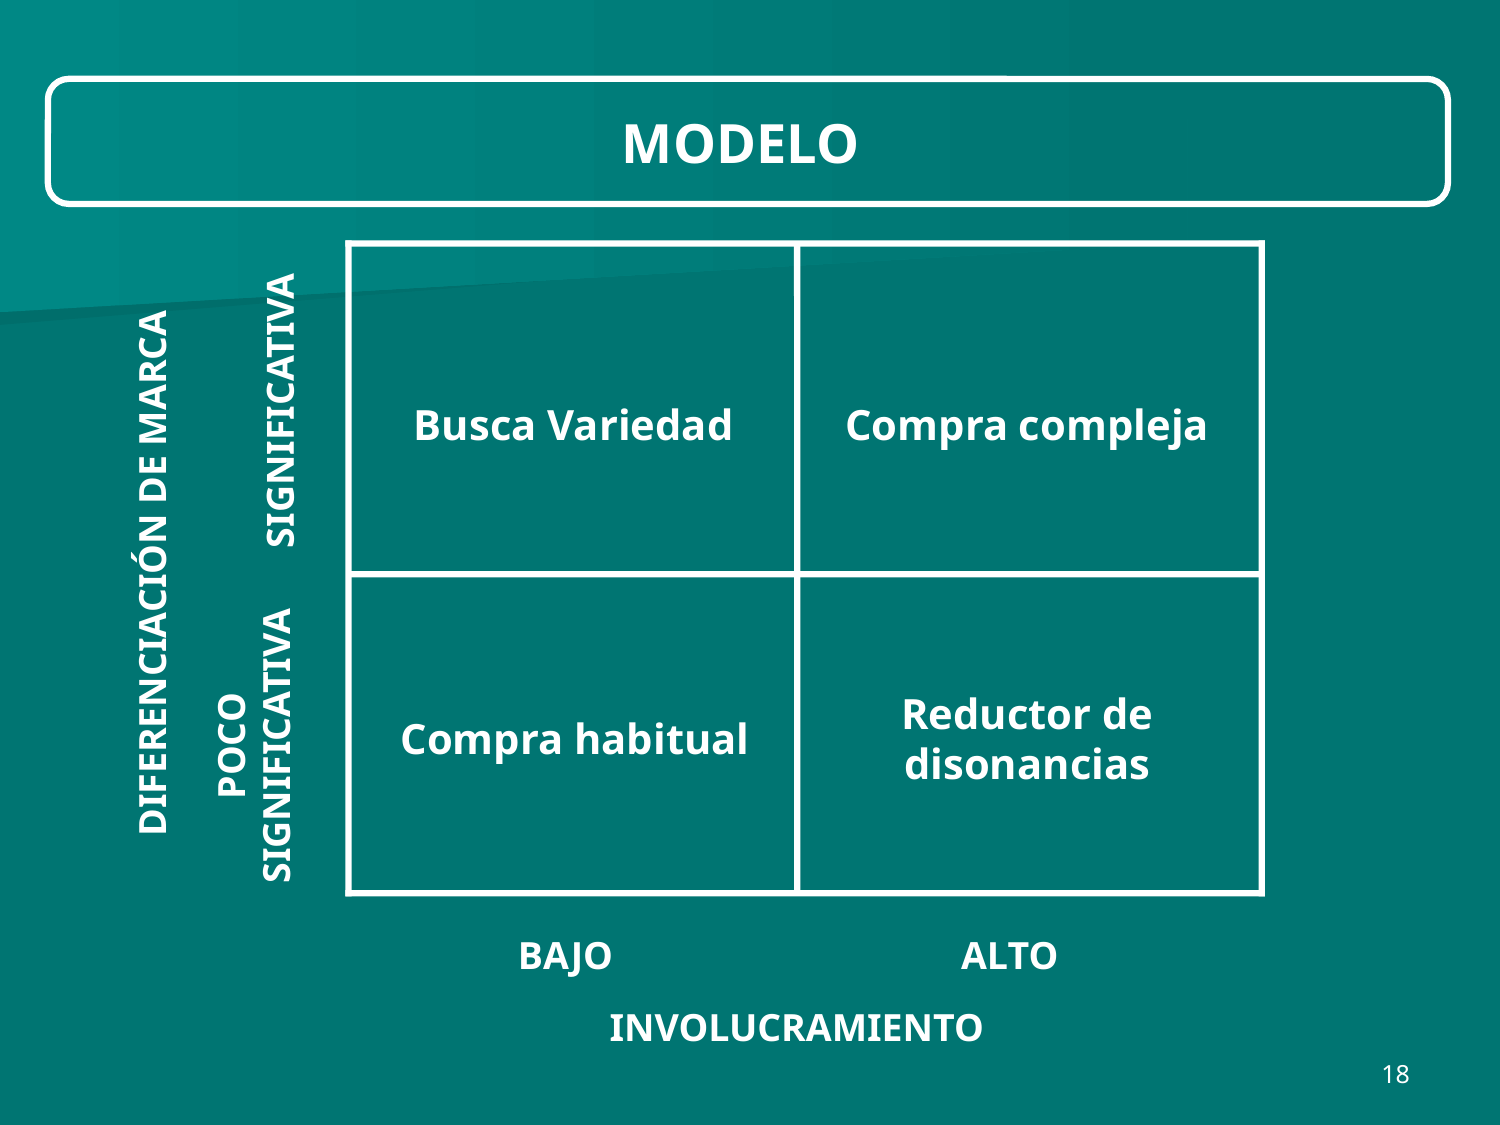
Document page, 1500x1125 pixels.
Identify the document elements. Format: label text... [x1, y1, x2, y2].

slide_number 18 [1074, 1064, 1426, 1101]
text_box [47, 78, 1449, 1058]
